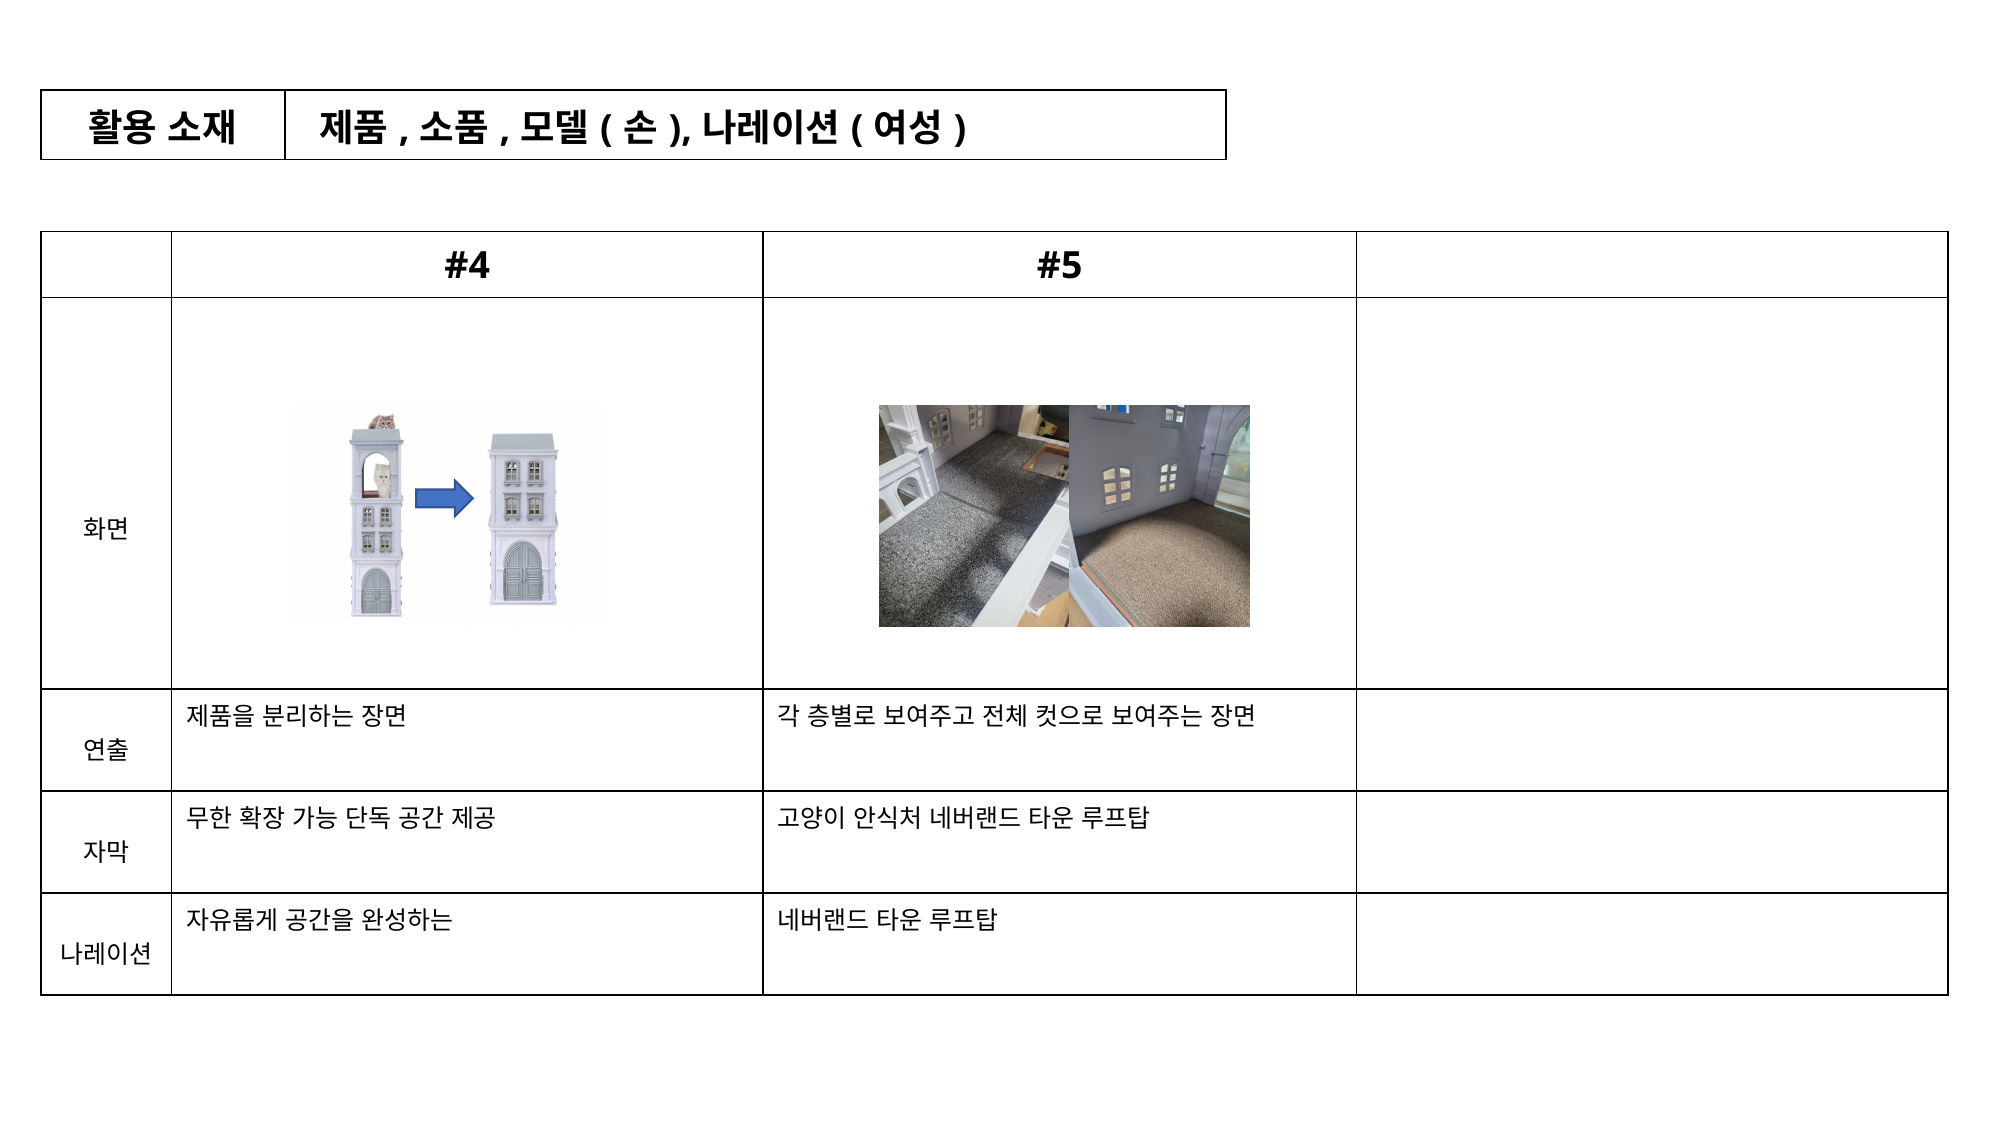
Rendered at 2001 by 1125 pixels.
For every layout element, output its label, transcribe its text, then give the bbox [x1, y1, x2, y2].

table_cell [1357, 792, 1947, 892]
table_cell [1357, 690, 1947, 790]
table_cell [172, 298, 762, 688]
table_cell 자유롭게 공간을 완성하는 [172, 894, 762, 994]
table_cell 각 층별로 보여주고 전체 컷으로 보여주는 장면 [764, 690, 1356, 790]
table_cell [1357, 894, 1947, 994]
table_cell 네버랜드 타운 루프탑 [764, 894, 1356, 994]
picture [879, 405, 1250, 627]
table_header #4 [172, 232, 762, 297]
table_cell 연출 [42, 690, 171, 790]
table_header [42, 232, 171, 297]
table_cell 무한 확장 가능 단독 공간 제공 [172, 792, 762, 892]
table_cell [764, 298, 1356, 688]
table_header #5 [764, 232, 1356, 297]
table_header [1357, 232, 1947, 297]
table_cell [1357, 298, 1947, 688]
table_header 제품,소품,모델(손),나레이션(여성) [286, 91, 1225, 159]
table_header 활용 소재 [42, 91, 284, 159]
table_cell 고양이 안식처 네버랜드 타운 루프탑 [764, 792, 1356, 892]
table_cell 화면 [42, 298, 171, 688]
table_cell 제품을 분리하는 장면 [172, 690, 762, 790]
table_cell 나레이션 [42, 894, 171, 994]
picture [292, 405, 603, 627]
table_cell 자막 [42, 792, 171, 892]
